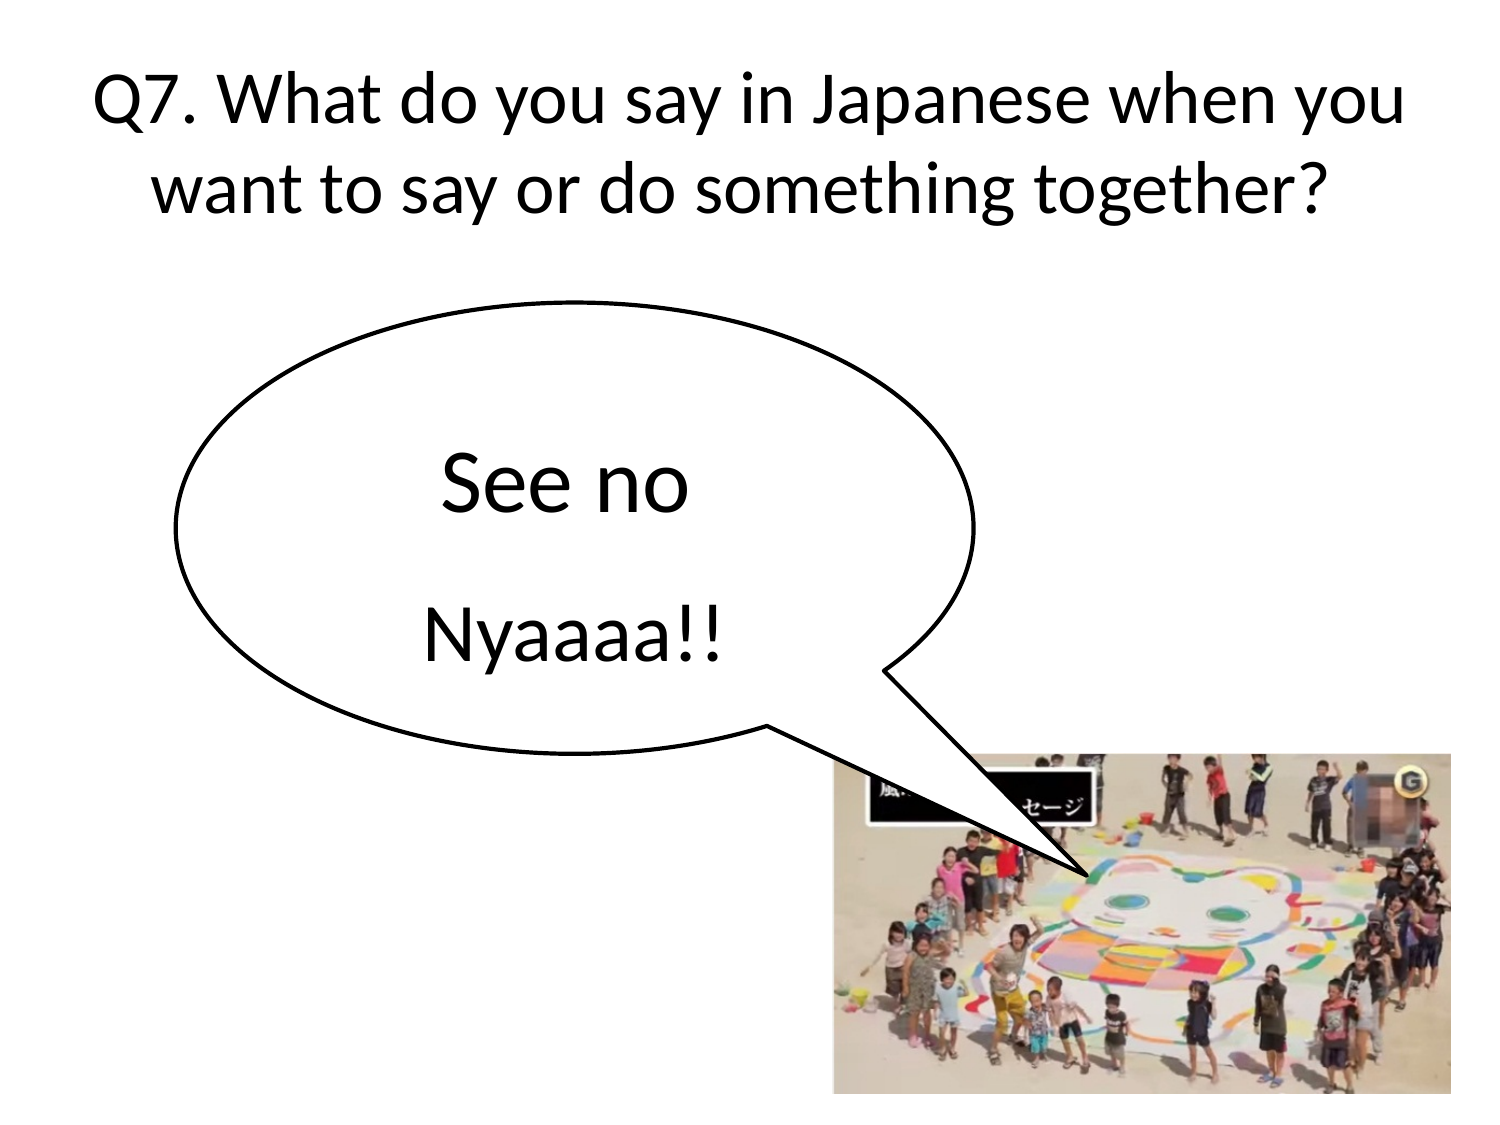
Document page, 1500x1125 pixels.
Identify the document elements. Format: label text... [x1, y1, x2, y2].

text_box See no [425, 413, 707, 539]
title Q7. What do you say in Japanese when you want to say or do something together? [75, 45, 1425, 233]
text_box Nyaaaa!! [173, 300, 976, 757]
picture [832, 753, 1451, 1095]
